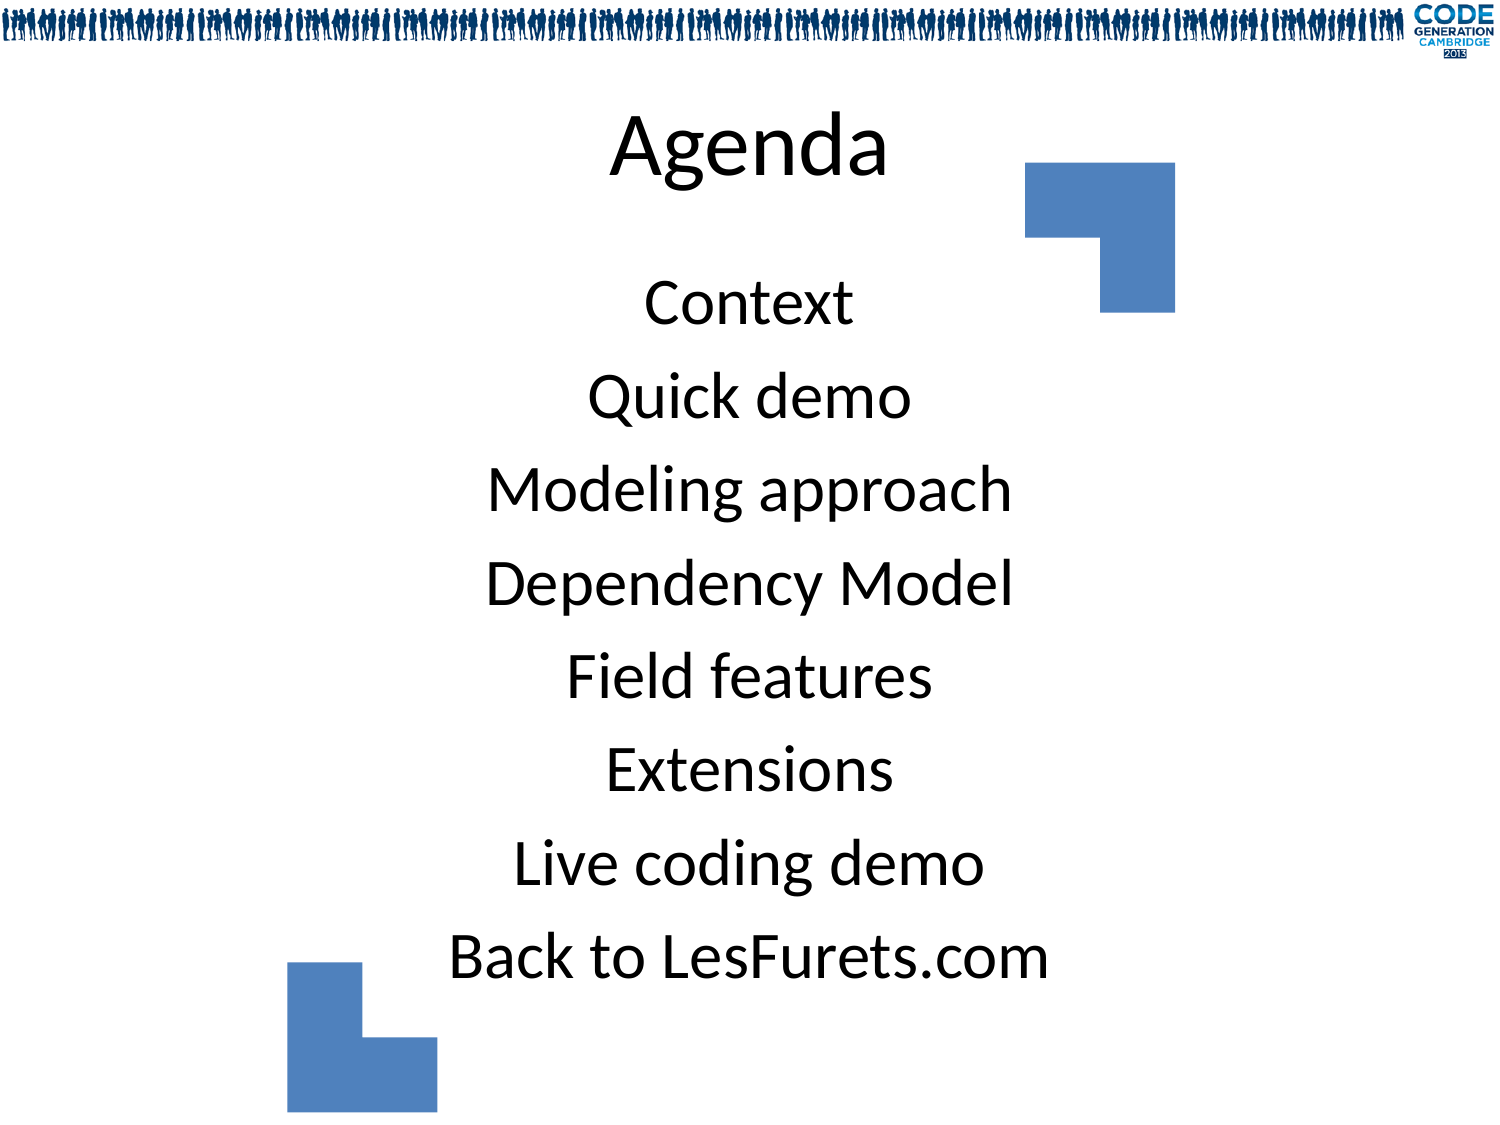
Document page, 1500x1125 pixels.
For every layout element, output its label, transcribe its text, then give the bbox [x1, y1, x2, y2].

text_box [285, 960, 440, 1115]
text_box [1023, 160, 1177, 315]
list Context Quick demo Modeling approach Dependency Model Field features Extensions Live coding demo Back to LesFurets.com [75, 224, 1425, 1025]
picture [0, 0, 1500, 75]
title Agenda [75, 45, 1425, 224]
